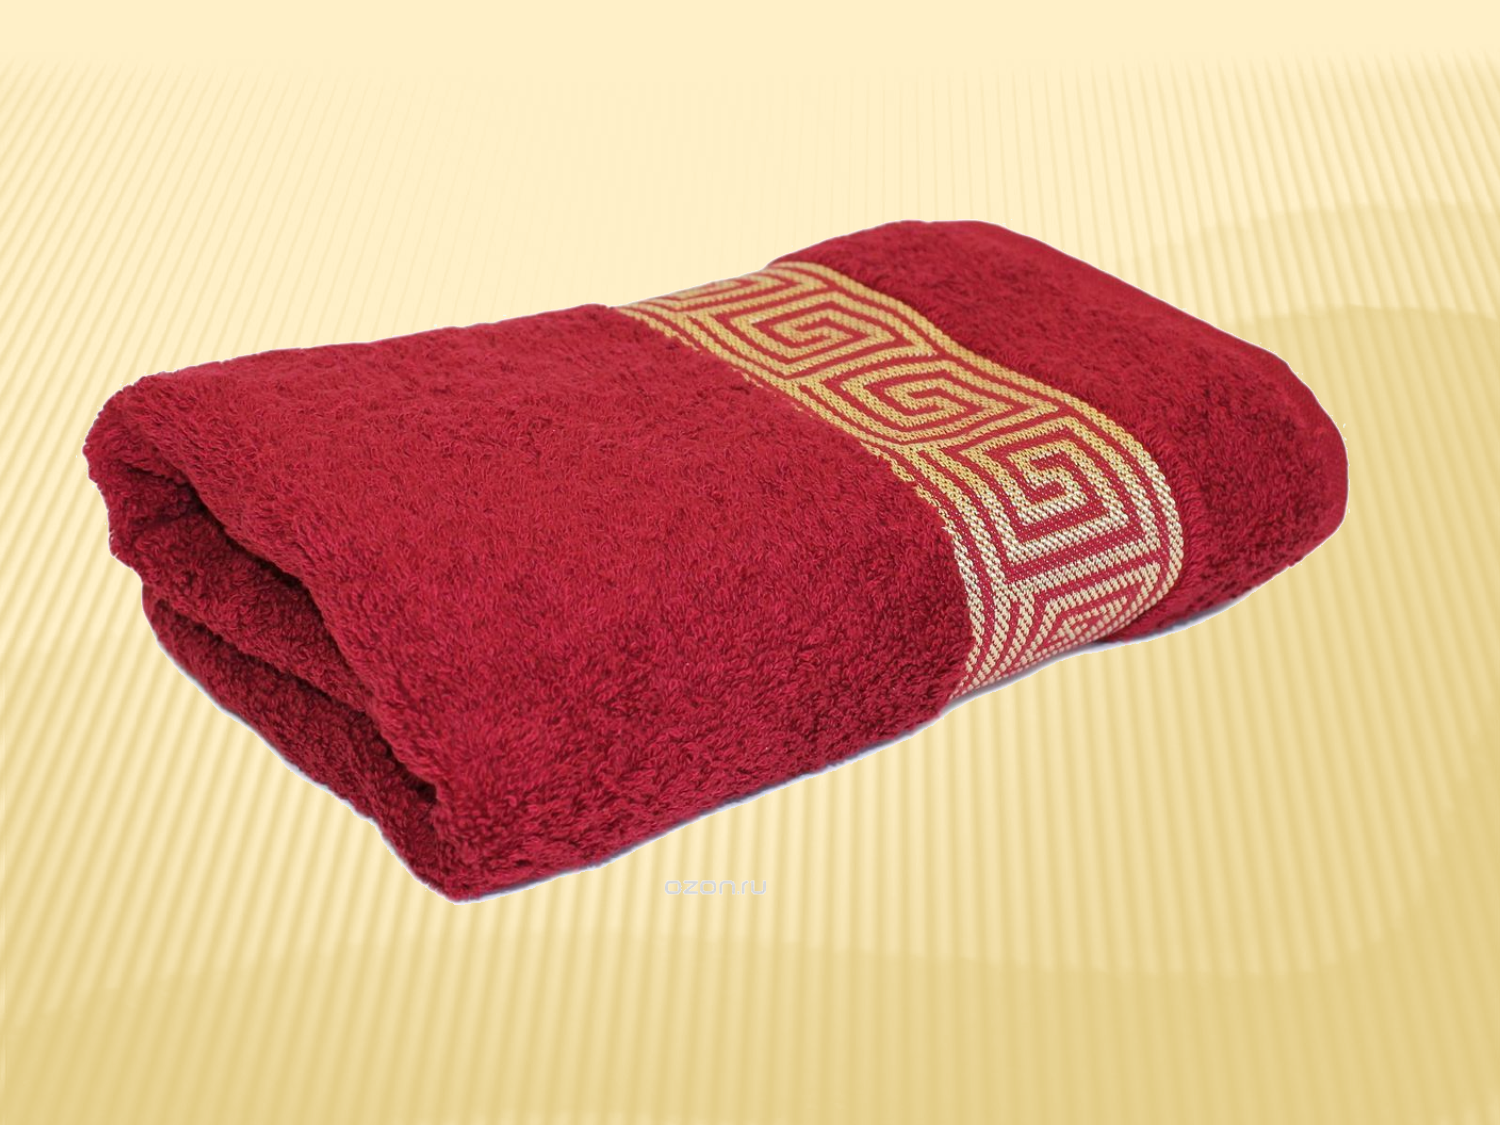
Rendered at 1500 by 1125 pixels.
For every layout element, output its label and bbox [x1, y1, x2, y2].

picture [76, 219, 1354, 906]
